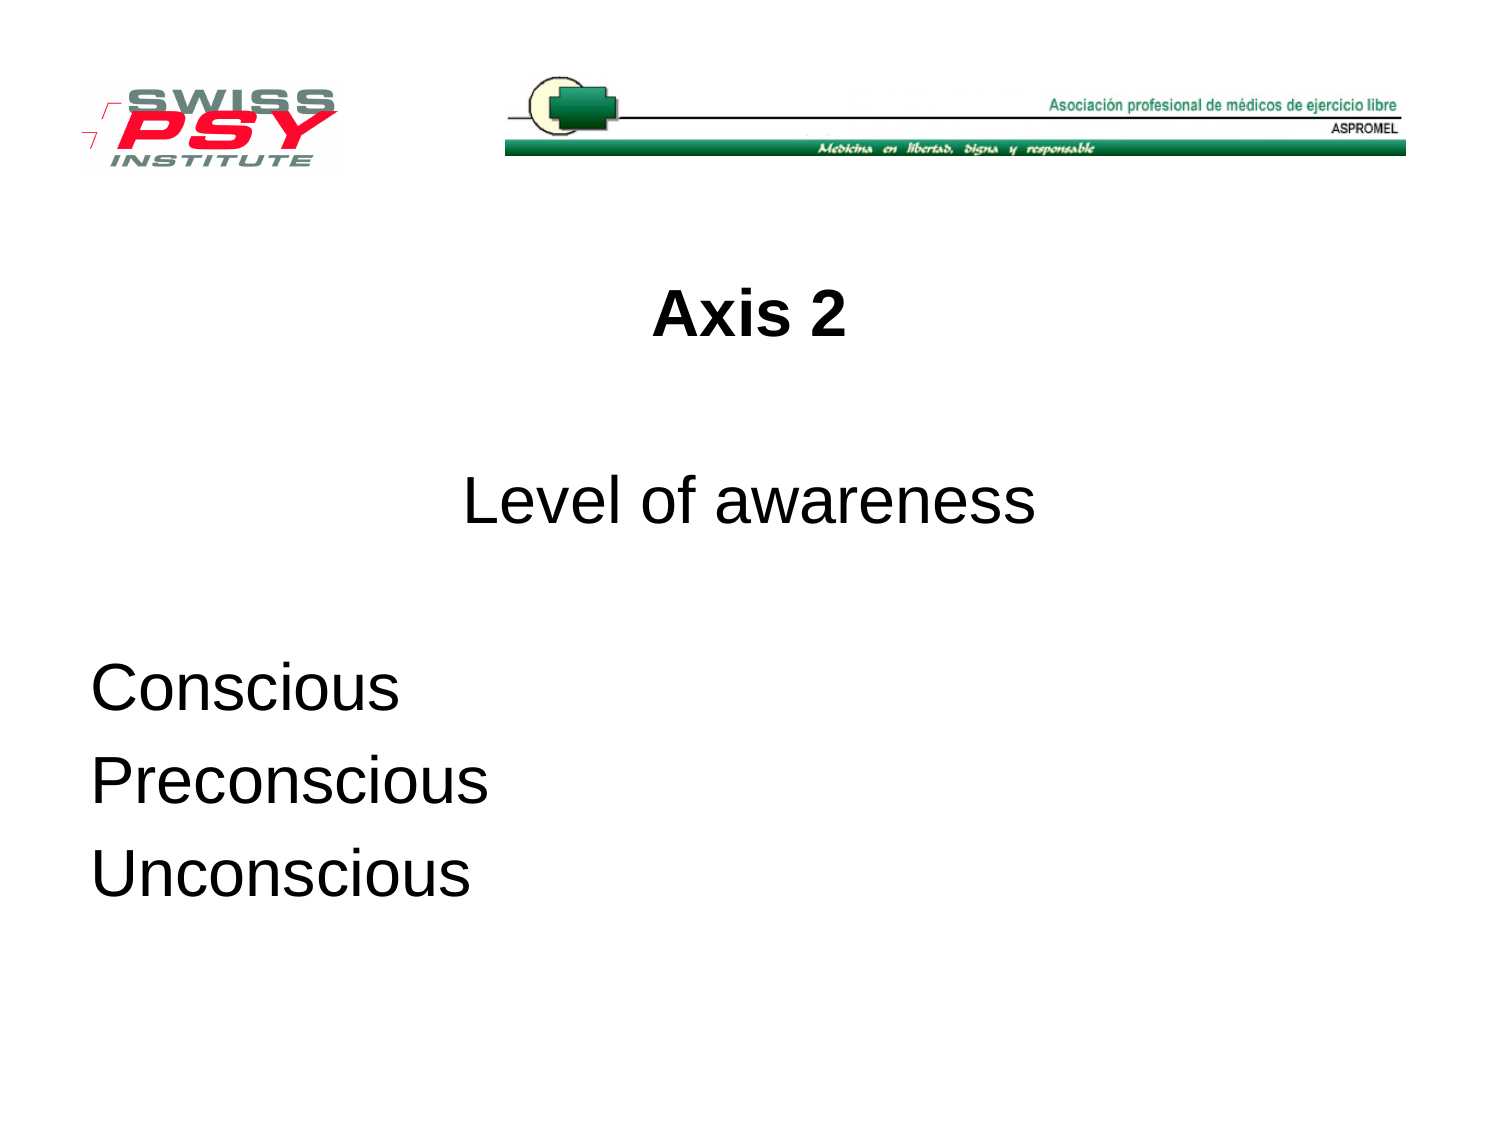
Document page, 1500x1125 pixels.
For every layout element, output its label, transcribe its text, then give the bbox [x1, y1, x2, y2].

list Axis 2 Level of awareness Conscious Preconscious Unconscious [75, 262, 1425, 1005]
picture [80, 87, 339, 169]
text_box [505, 72, 1406, 157]
